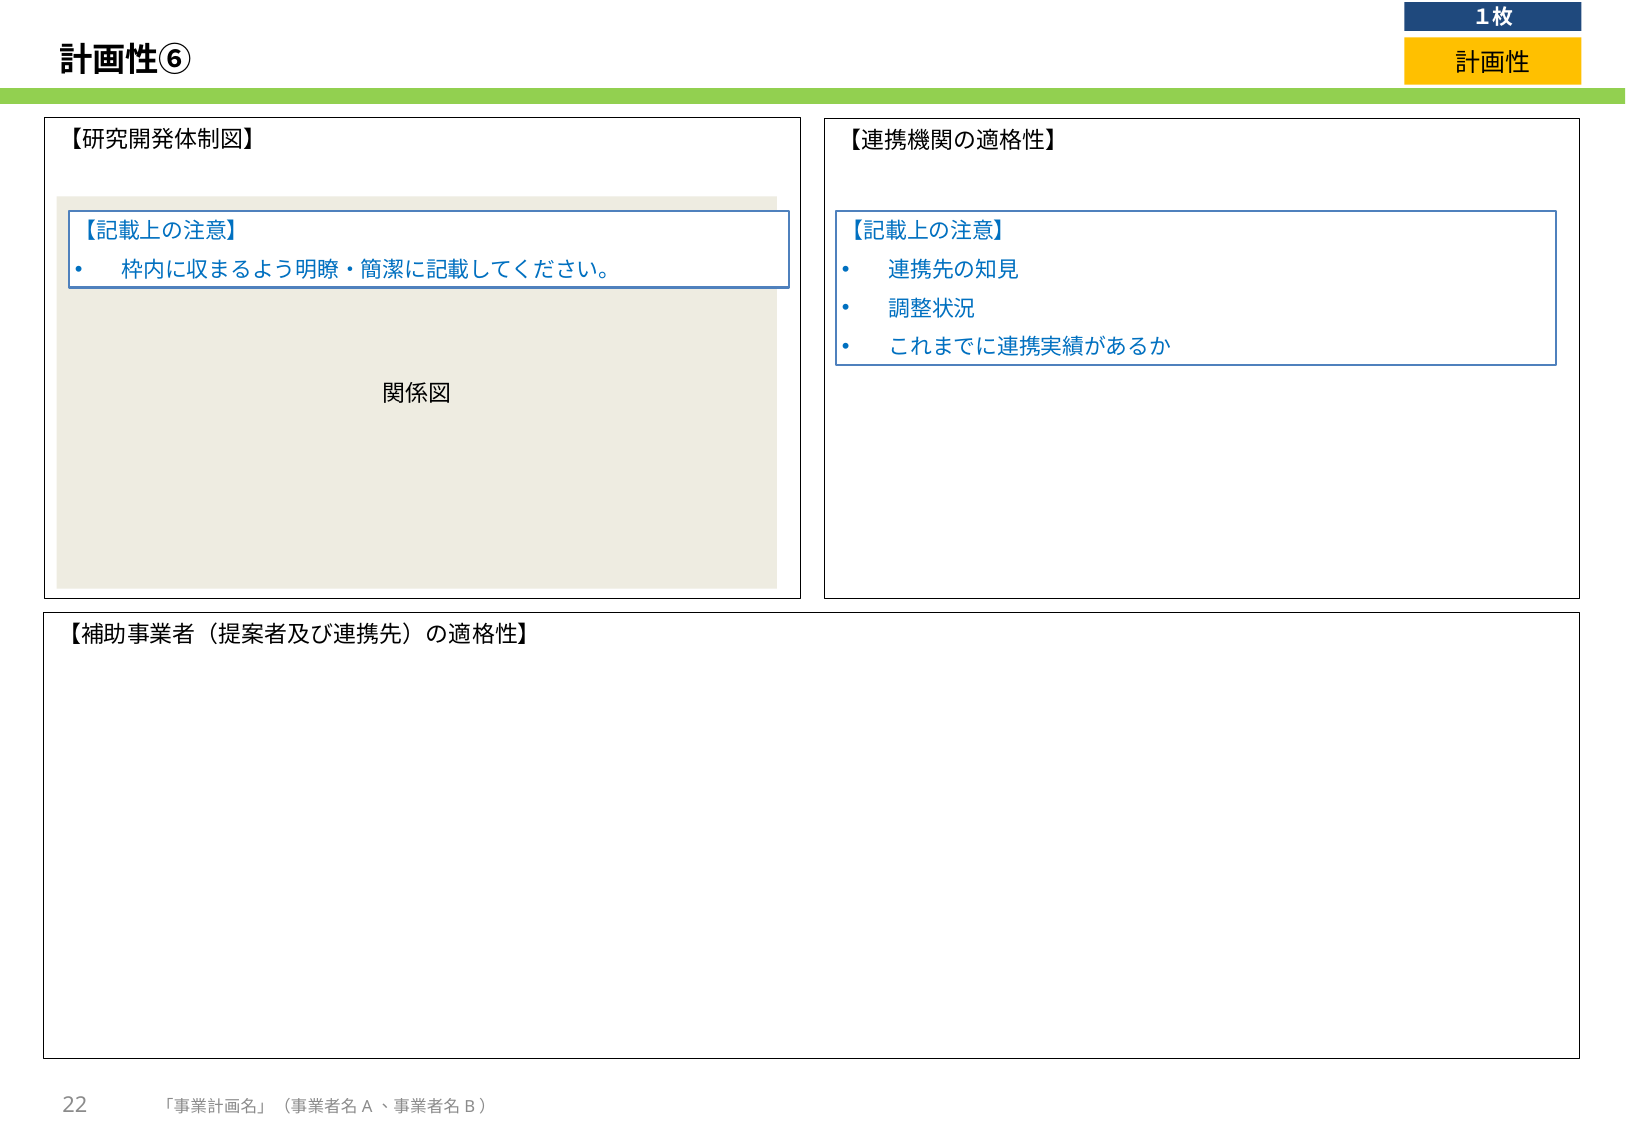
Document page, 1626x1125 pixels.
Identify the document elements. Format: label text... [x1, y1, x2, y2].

text_box 【記載上の注意】 連携先の知見 調整状況 これまでに連携実績があるか [836, 210, 1556, 365]
text_box 【記載上の注意】 枠内に収まるよう明瞭・簡潔に記載してください。 [68, 210, 789, 288]
slide_number 22 [56, 1082, 151, 1125]
title 計画性⑥ [44, 30, 1581, 89]
text_box １枚 [1404, 2, 1582, 31]
footer 「事業計画名」（事業者名A、事業者名B） [151, 1082, 1581, 1125]
text_box 【連携機関の適格性】 [822, 116, 1581, 600]
text_box 【補助事業者（提案者及び連携先）の適格性】 [41, 610, 1581, 1061]
text_box 【研究開発体制図】 [43, 115, 803, 600]
text_box 計画性 [1402, 35, 1584, 87]
